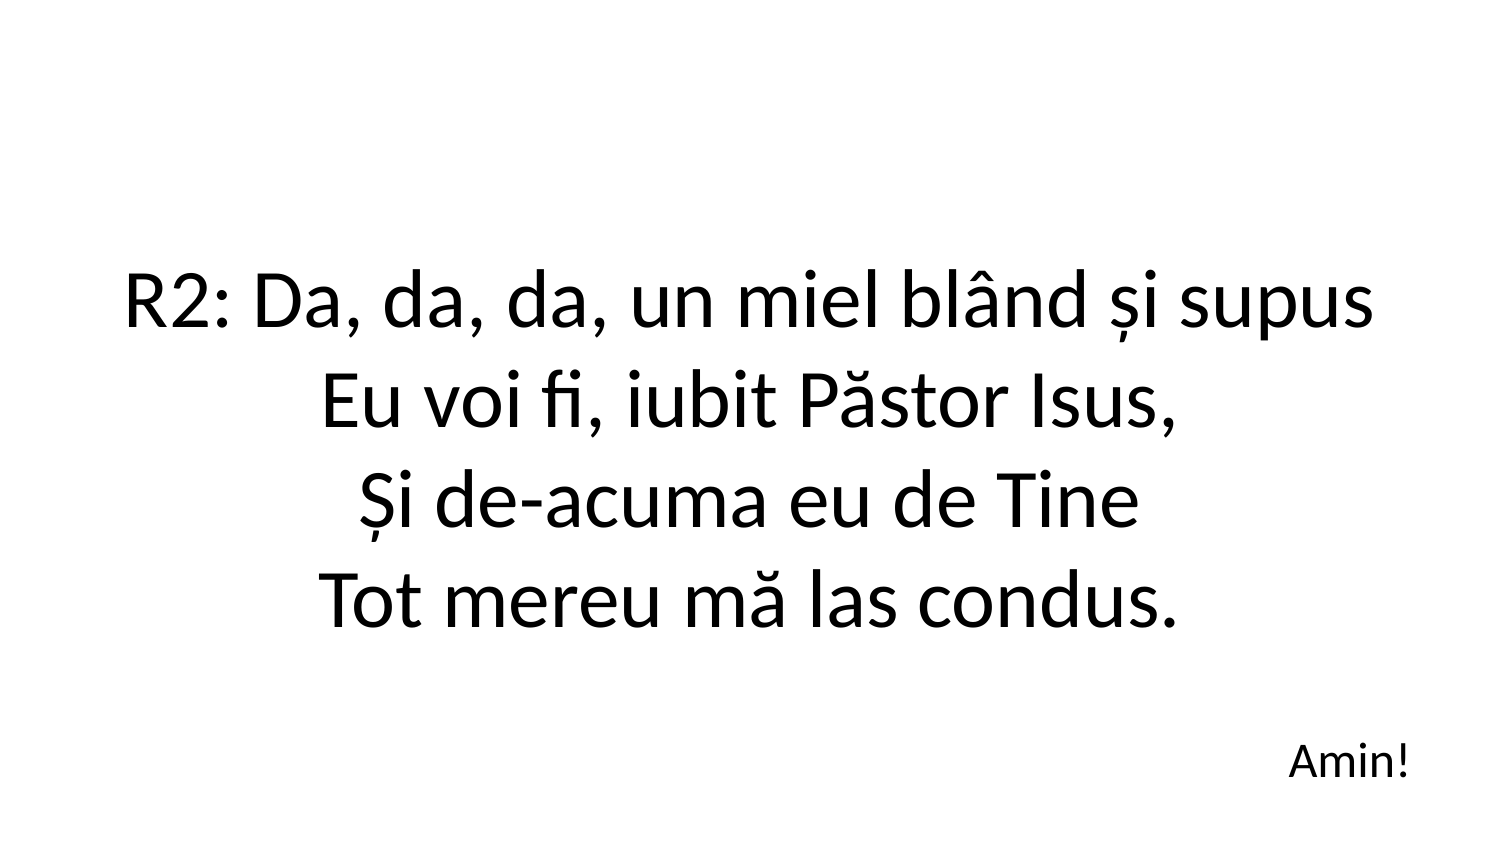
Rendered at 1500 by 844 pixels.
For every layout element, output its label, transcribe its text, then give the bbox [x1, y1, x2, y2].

text_box Amin! [1273, 674, 1427, 795]
text_box R2: Da, da, da, un miel blând și supus Eu voi fi, iubit Păstor Isus, Și de-acuma eu de Tine Tot mereu mă las condus. [109, 192, 1391, 652]
